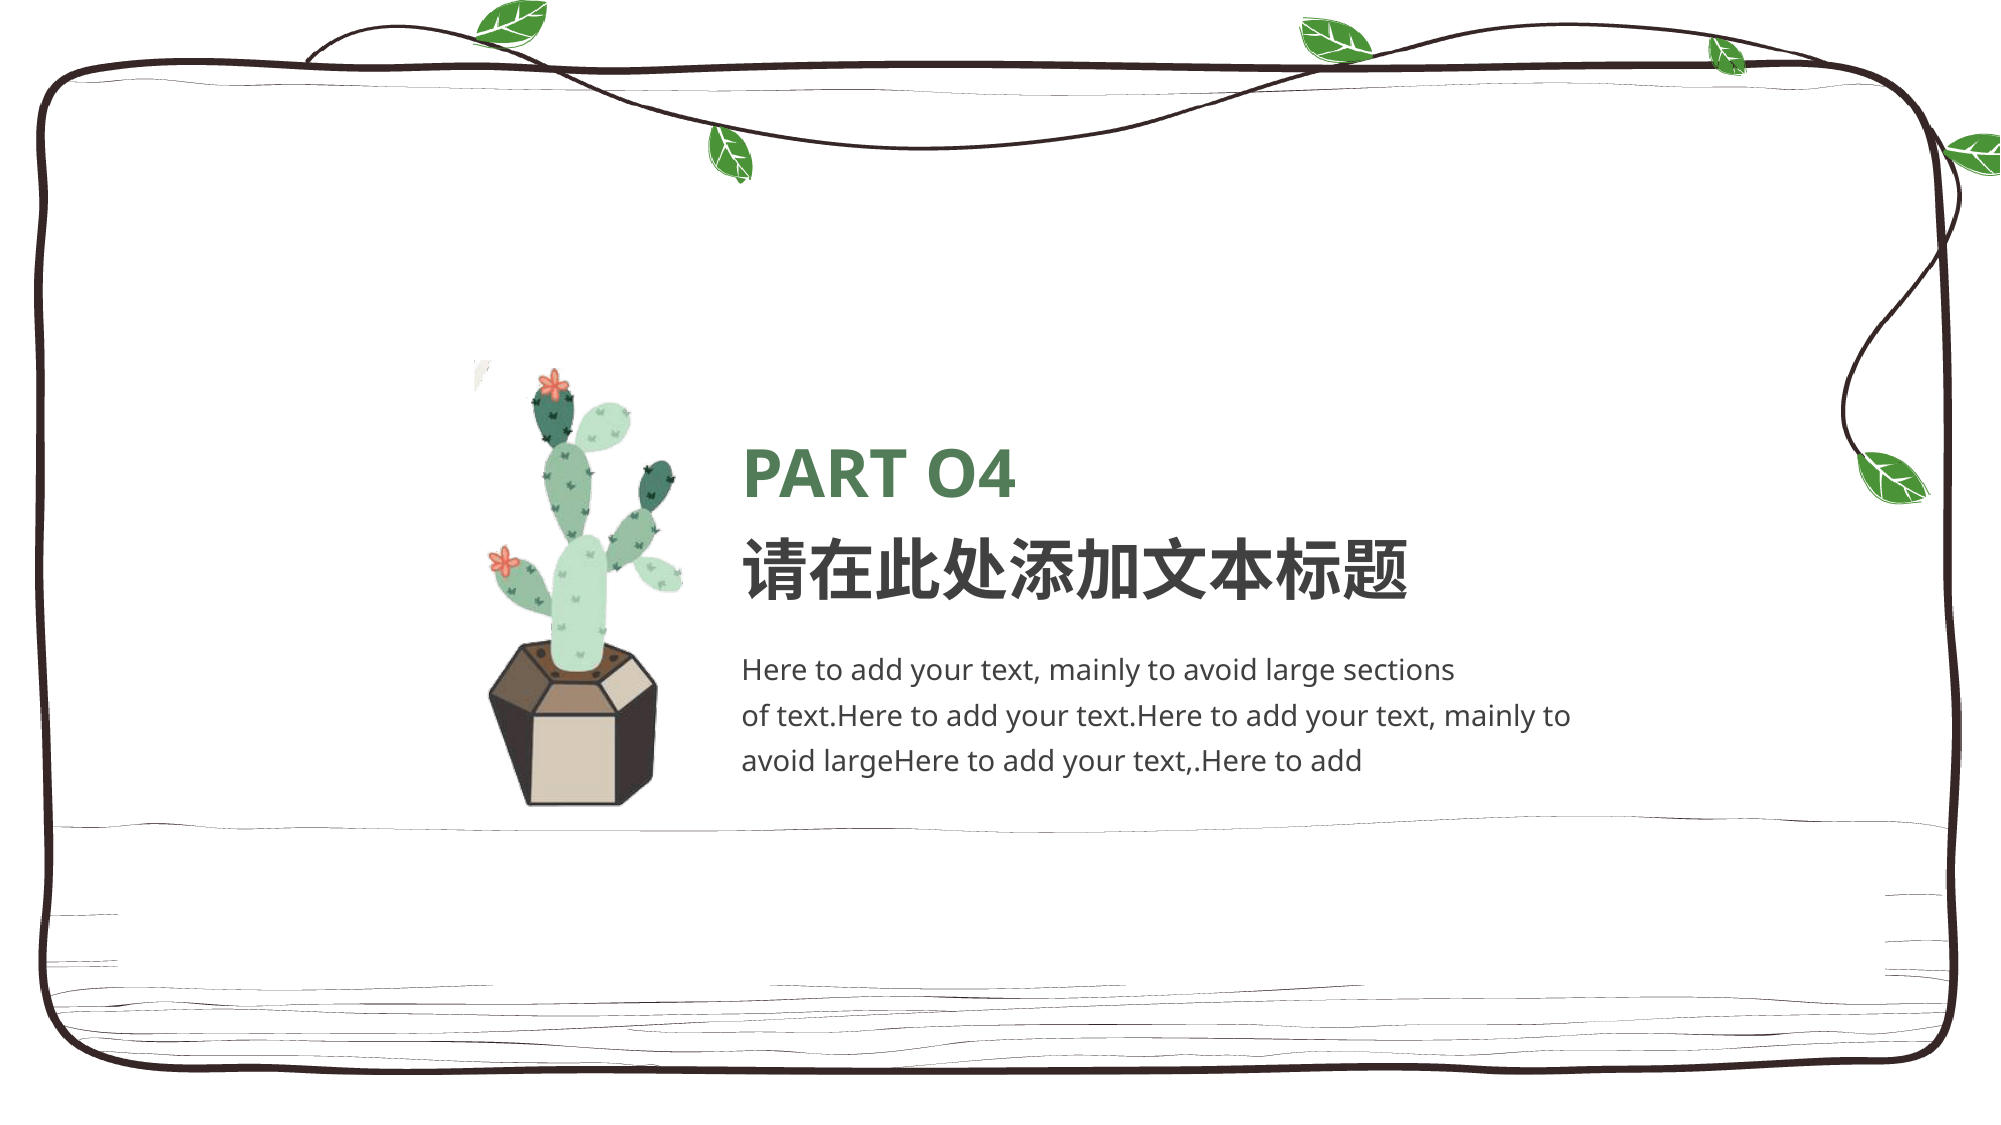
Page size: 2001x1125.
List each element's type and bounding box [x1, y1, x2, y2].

text_box [726, 423, 1631, 833]
picture [474, 360, 685, 833]
text_box [34, 0, 2000, 1075]
